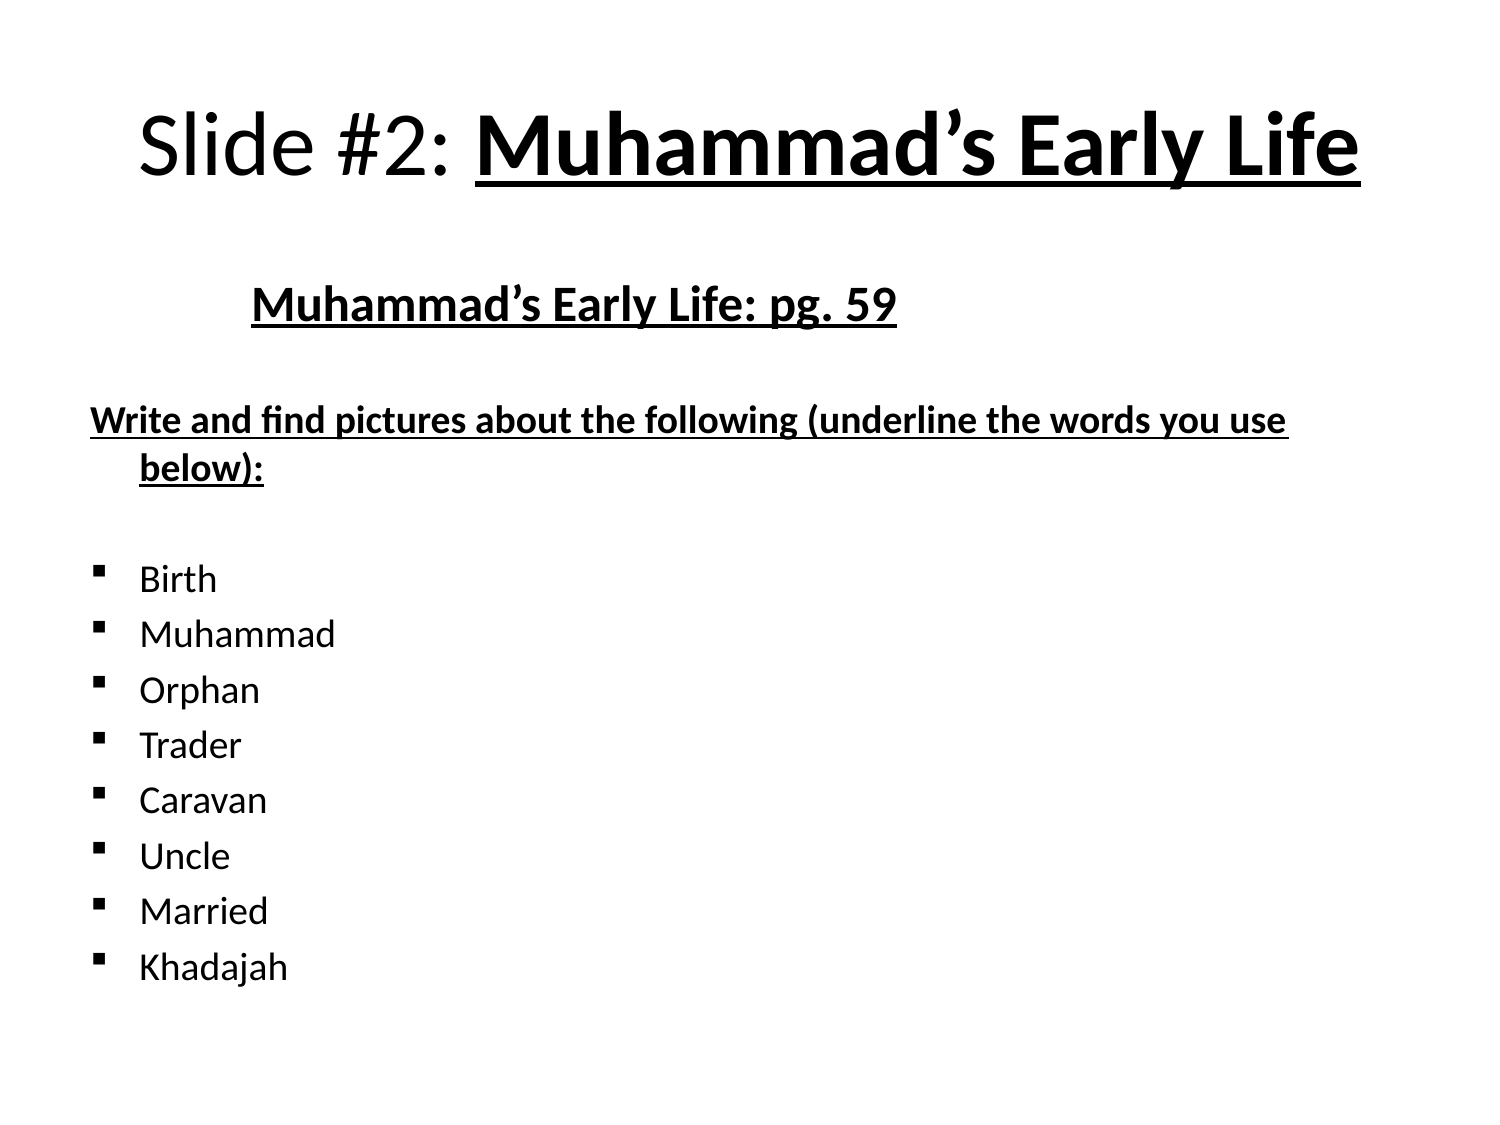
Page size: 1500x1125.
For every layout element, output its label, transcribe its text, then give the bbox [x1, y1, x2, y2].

list Muhammad’s Early Life: pg. 59 Write and find pictures about the following (underline the words you use below): Birth Muhammad Orphan Trader Caravan Uncle Married Khadajah [75, 262, 1425, 1005]
title Slide #2: Muhammad’s Early Life [75, 45, 1425, 233]
